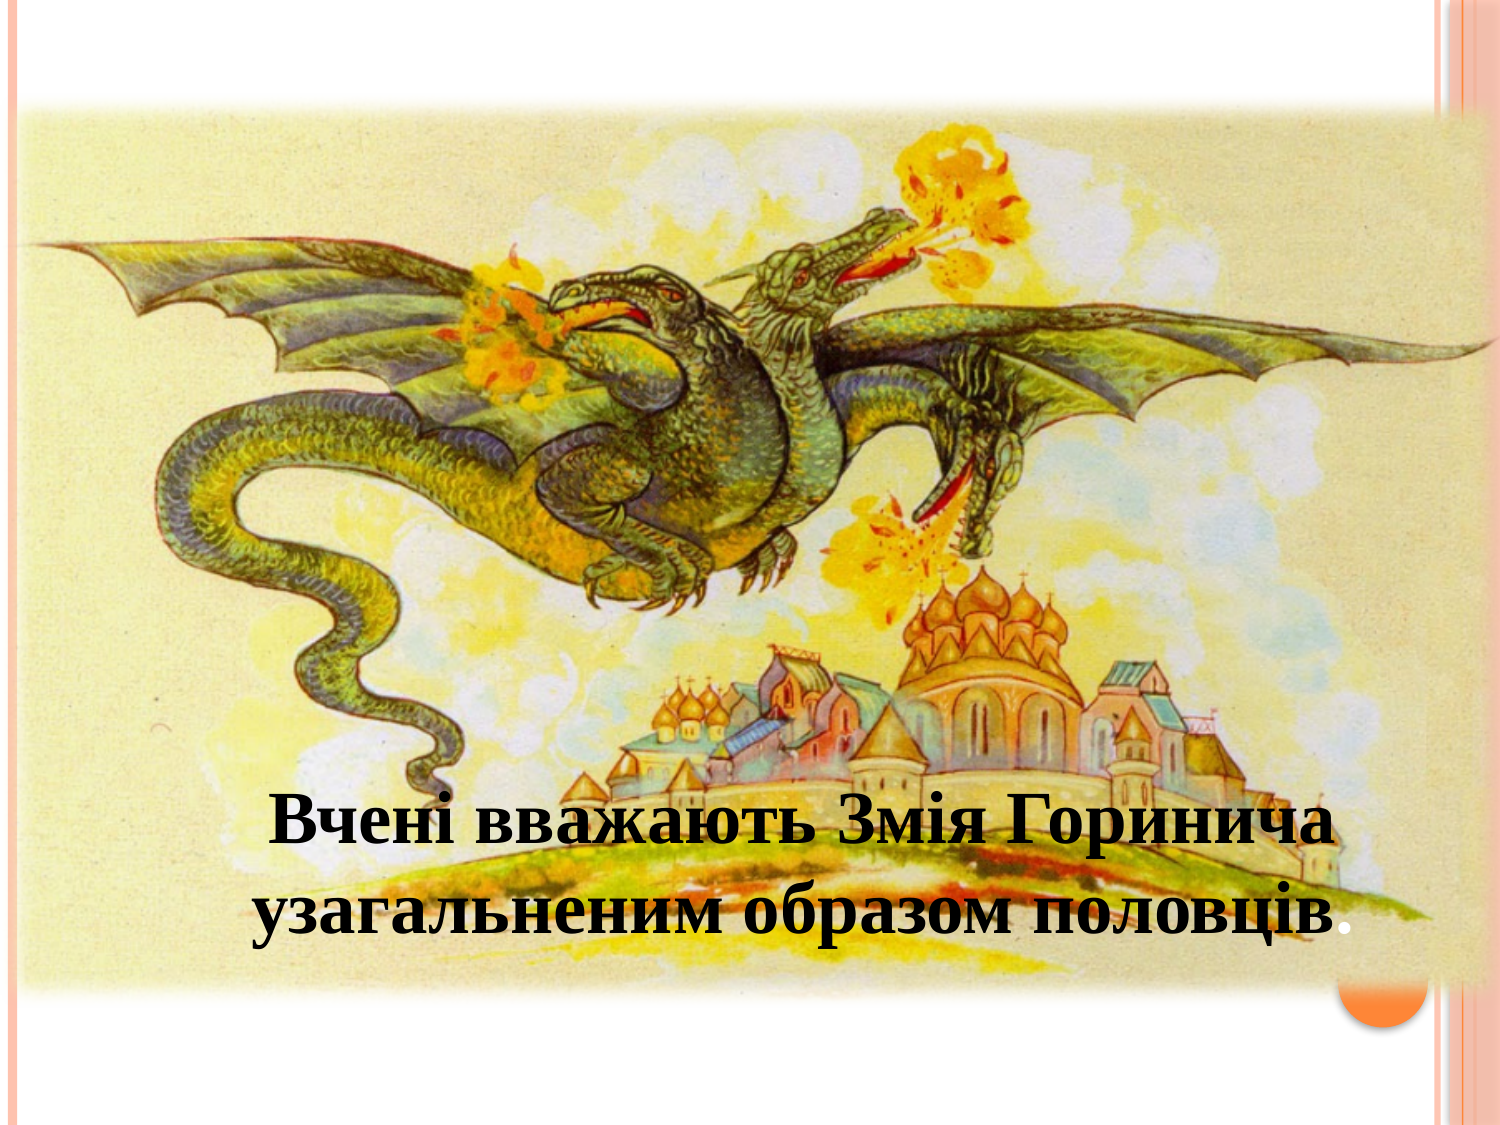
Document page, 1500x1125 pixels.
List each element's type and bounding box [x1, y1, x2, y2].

picture [0, 93, 1500, 1009]
